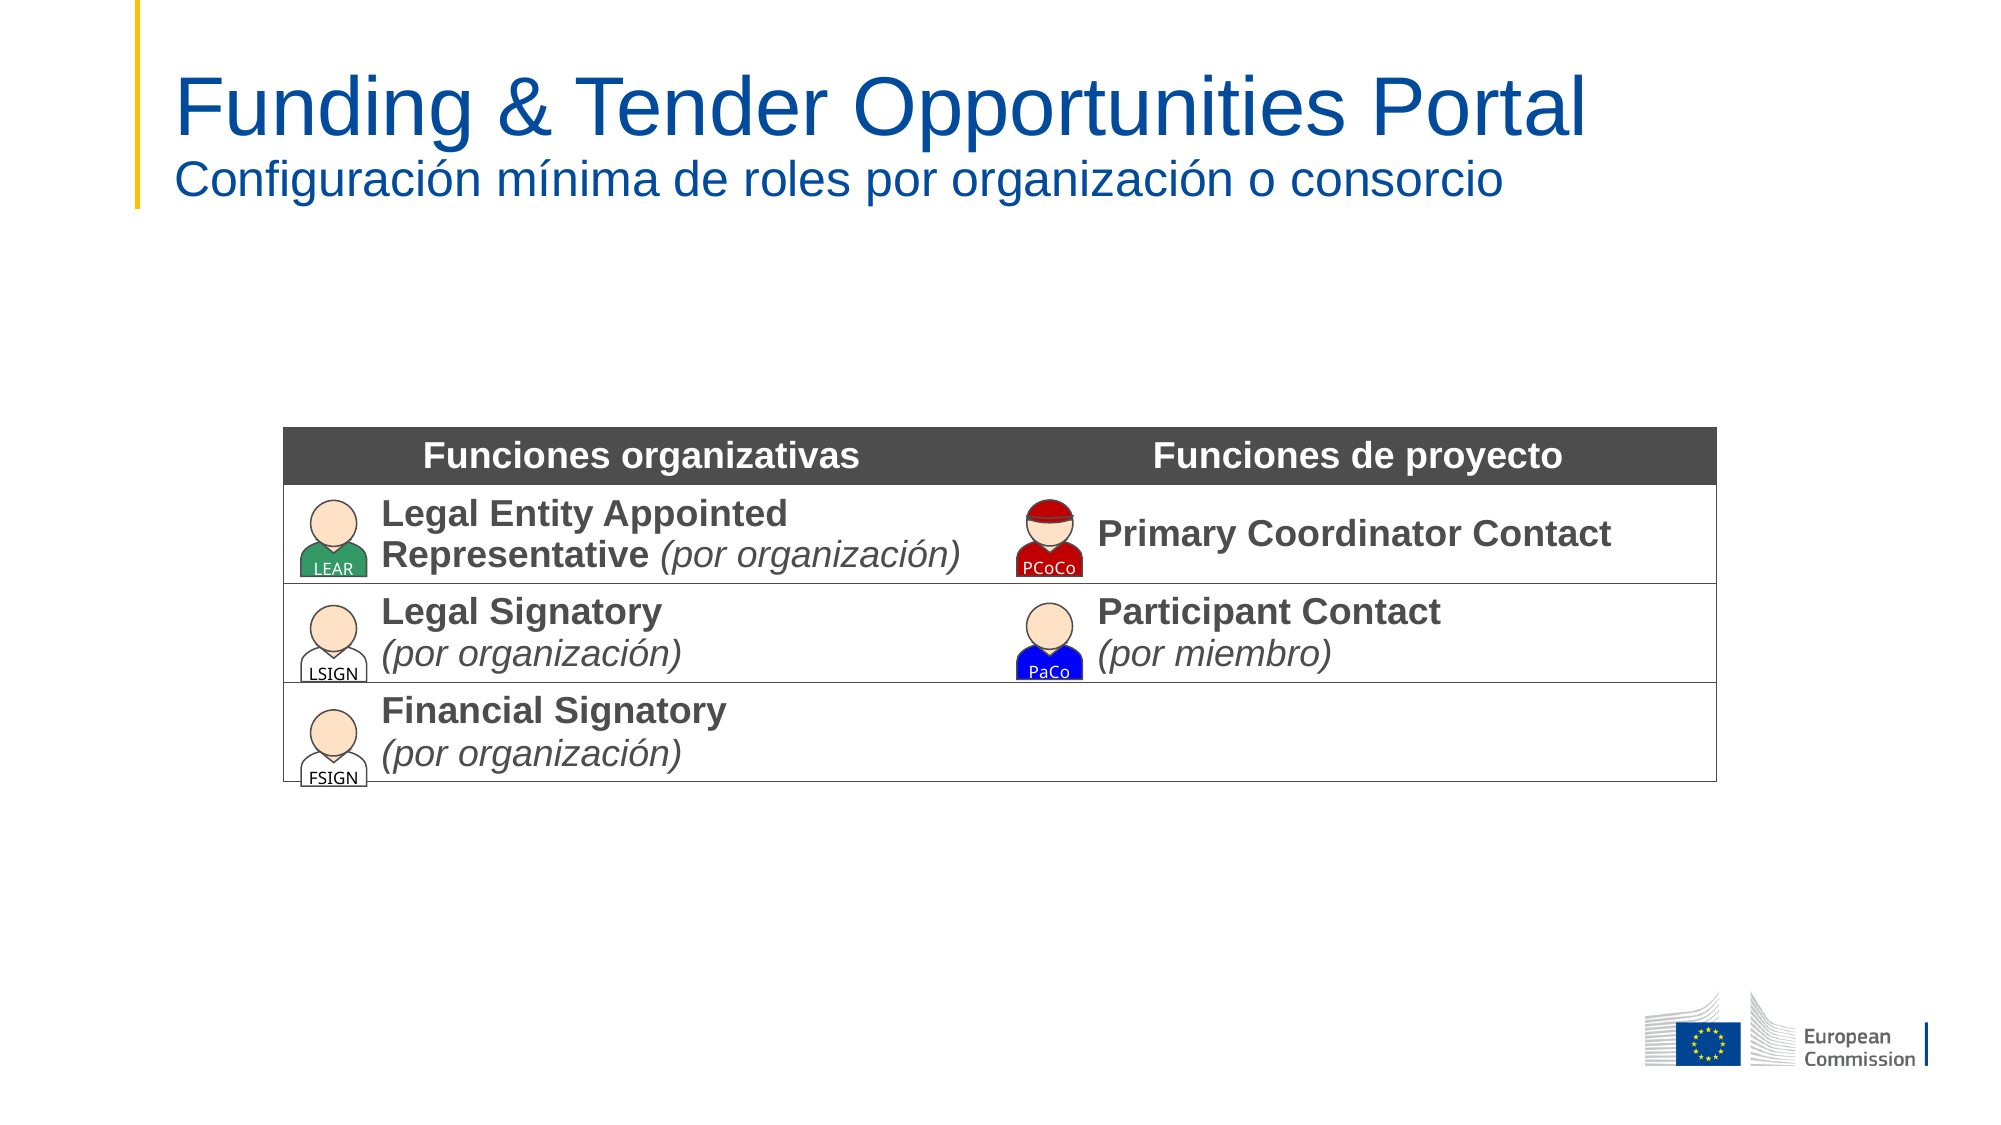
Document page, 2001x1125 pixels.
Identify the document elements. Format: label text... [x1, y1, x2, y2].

text_box [169, 62, 2000, 191]
table_cell Participant Contact (por miembro) [1000, 584, 1716, 682]
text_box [301, 709, 367, 786]
table_cell Legal Signatory (por organización) [284, 584, 1000, 682]
table_cell Primary Coordinator Contact [1000, 485, 1716, 583]
table_cell Financial Signatory (por organización) [284, 683, 1000, 781]
table_header Funciones de proyecto [1000, 428, 1716, 484]
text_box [1016, 500, 1083, 576]
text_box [301, 605, 367, 682]
table_header Funciones organizativas [284, 428, 1000, 484]
table_cell Legal Entity Appointed Representative (por organización) [284, 485, 1000, 583]
title Funding & Tender Opportunities Portal Configuración mínima de roles por organización o consorcio [159, 79, 1885, 208]
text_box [300, 500, 367, 577]
picture [1645, 991, 1928, 1066]
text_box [1016, 603, 1083, 679]
table_cell [1000, 683, 1716, 781]
